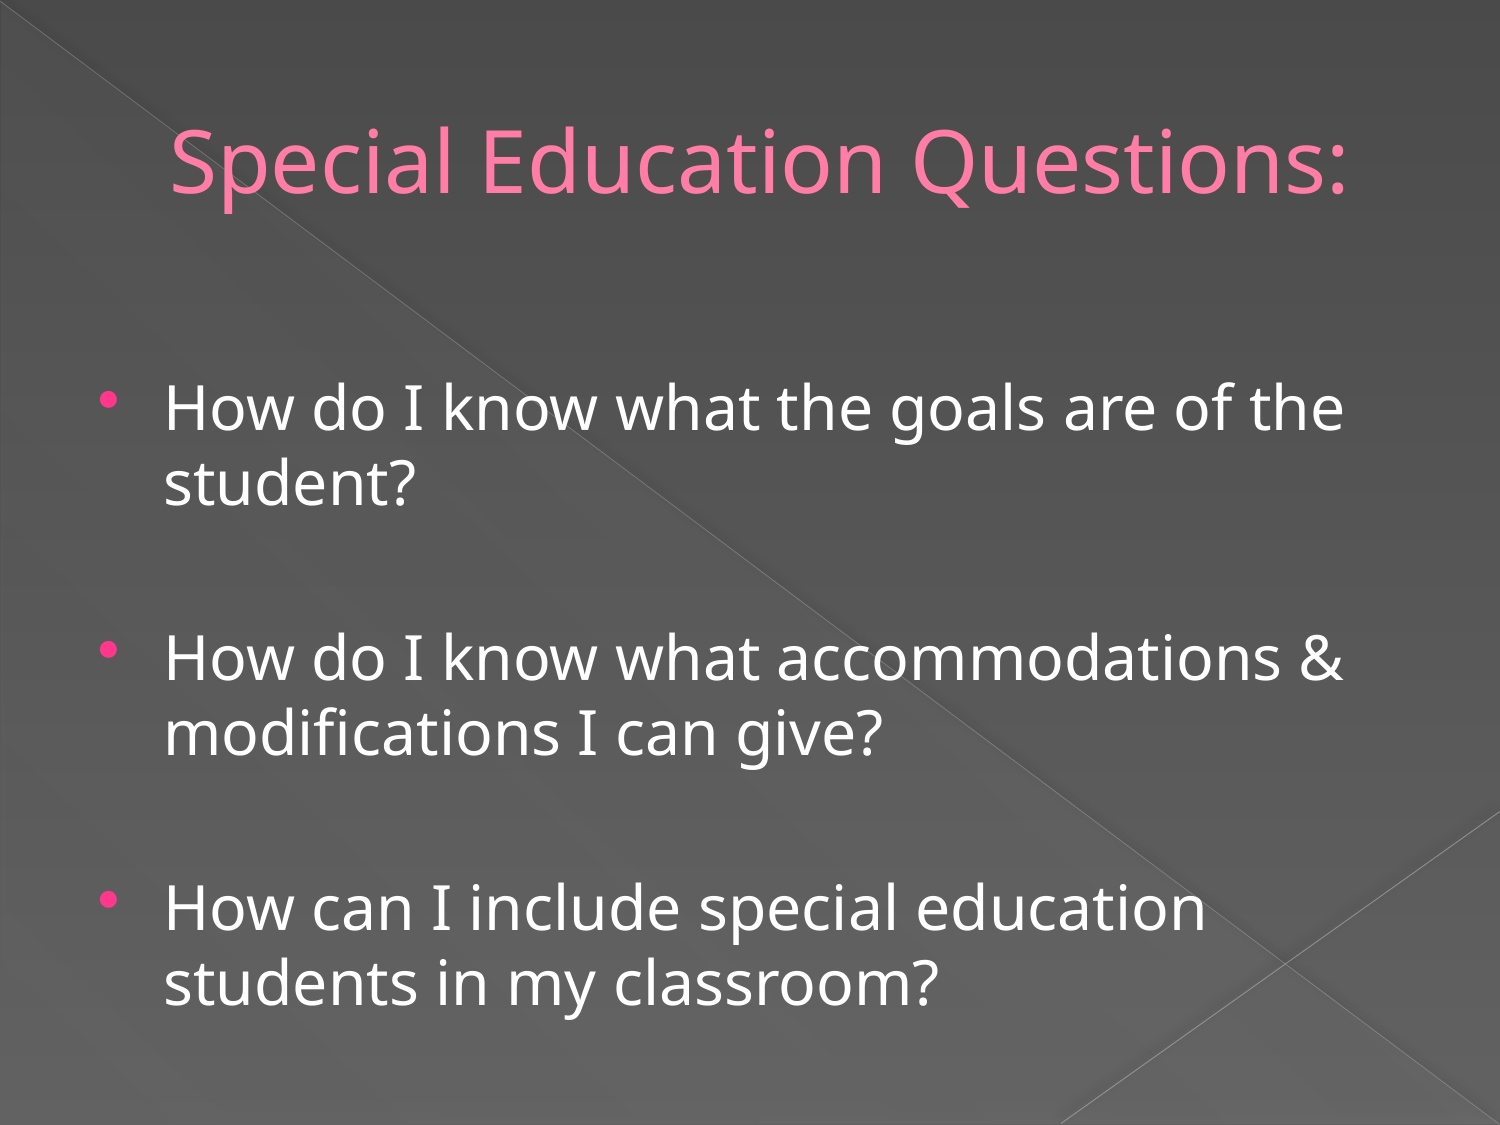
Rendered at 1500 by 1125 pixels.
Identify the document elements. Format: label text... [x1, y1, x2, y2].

list How do I know what the goals are of the student? How do I know what accommodations & modifications I can give? How can I include special education students in my classroom? [75, 273, 1425, 1090]
title Special Education Questions: [75, 43, 1425, 273]
